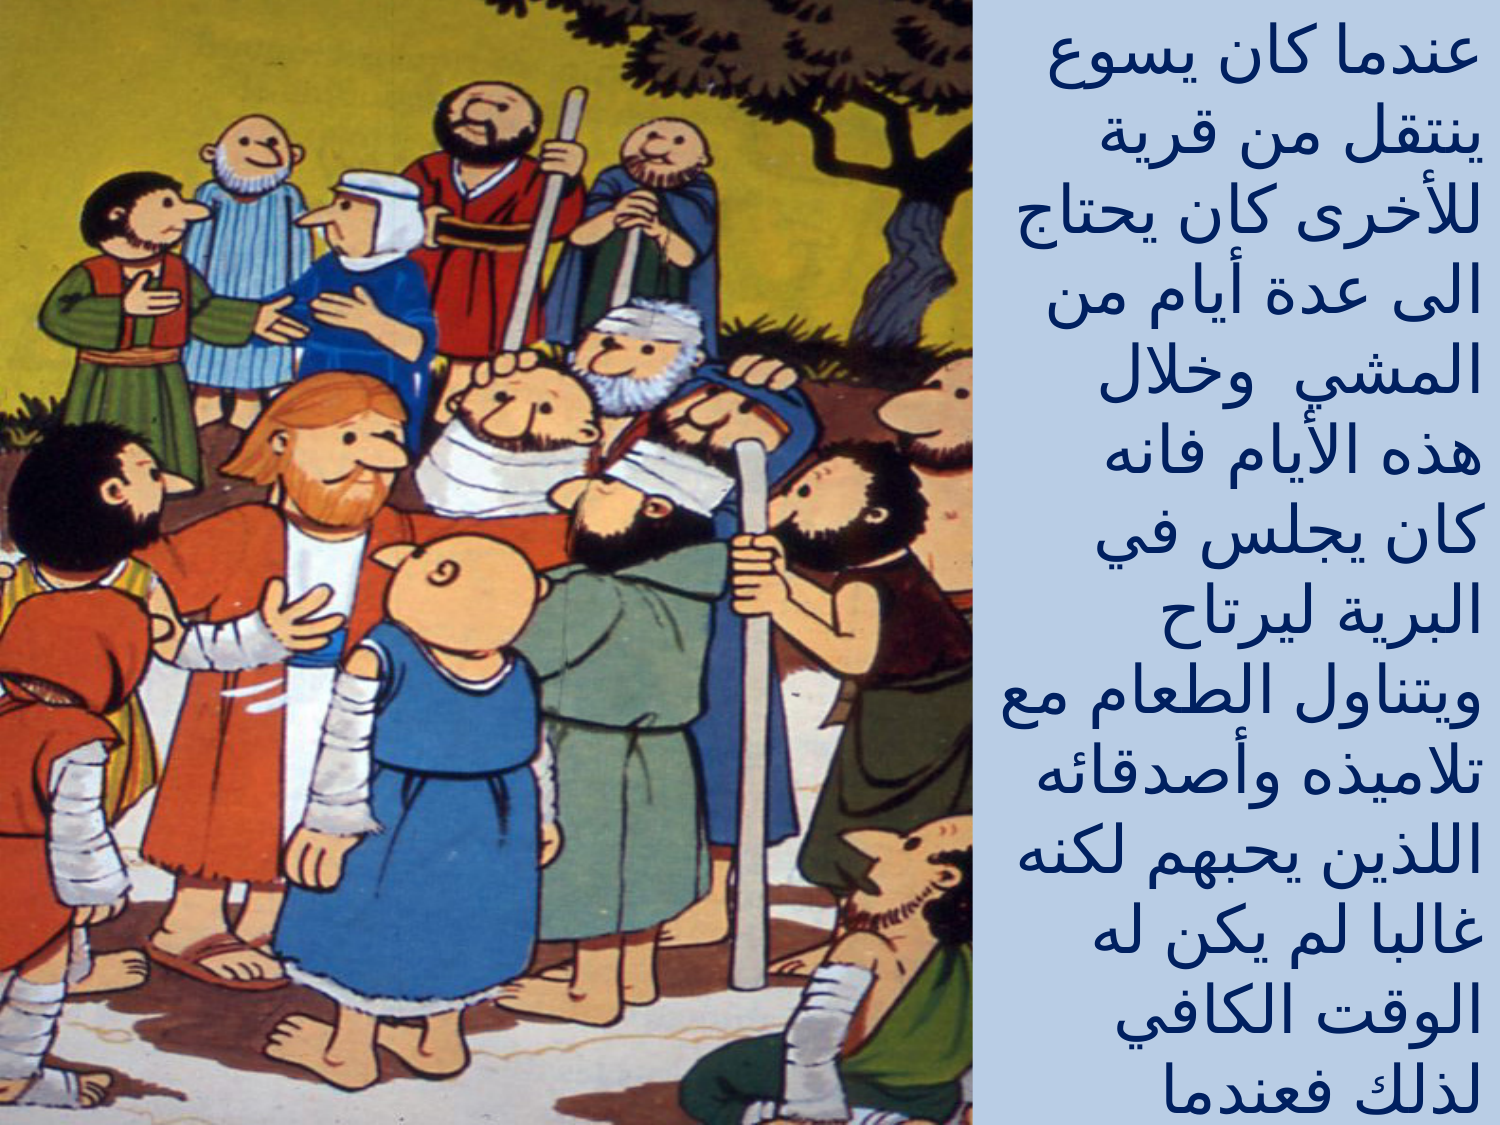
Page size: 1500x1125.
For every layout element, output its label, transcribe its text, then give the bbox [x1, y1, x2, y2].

picture [0, 0, 985, 1125]
text_box عندما كان يسوع ينتقل من قرية للأخرى كان يحتاج الى عدة أيام من المشي وخلال هذه الأيام فانه كان يجلس في البرية ليرتاح ويتناول الطعام مع تلاميذه وأصدقائه اللذين يحبهم لكنه غالبا لم يكن له الوقت الكافي لذلك فعندما يتوقف ليستريح فانه يعلم الجموع ويشفي المرضى ويشجع الحزانى ... [985, 0, 1500, 1125]
